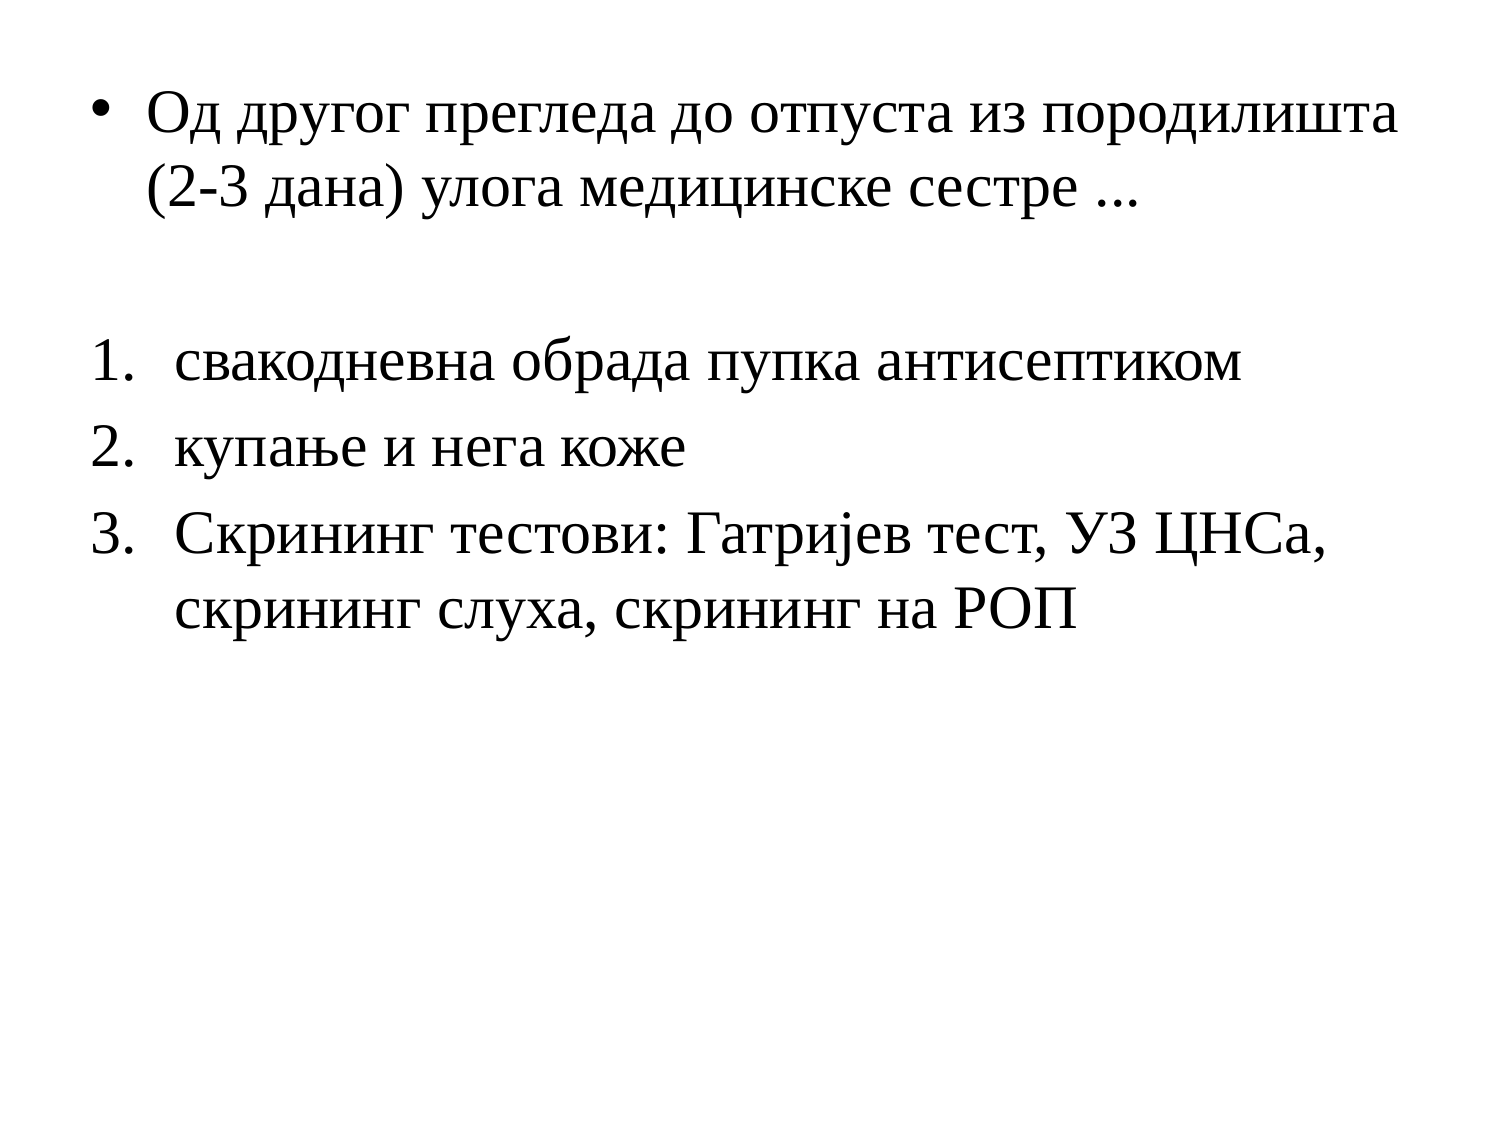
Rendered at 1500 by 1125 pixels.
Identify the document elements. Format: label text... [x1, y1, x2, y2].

list Од другог прегледа до отпуста из породилишта (2-3 дана) улога медицинске сестре ... свакодневна обрада пупка антисептиком купање и нега коже Скрининг тестови: Гатријев тест, УЗ ЦНСа, скрининг слуха, скрининг на РОП [75, 62, 1425, 805]
